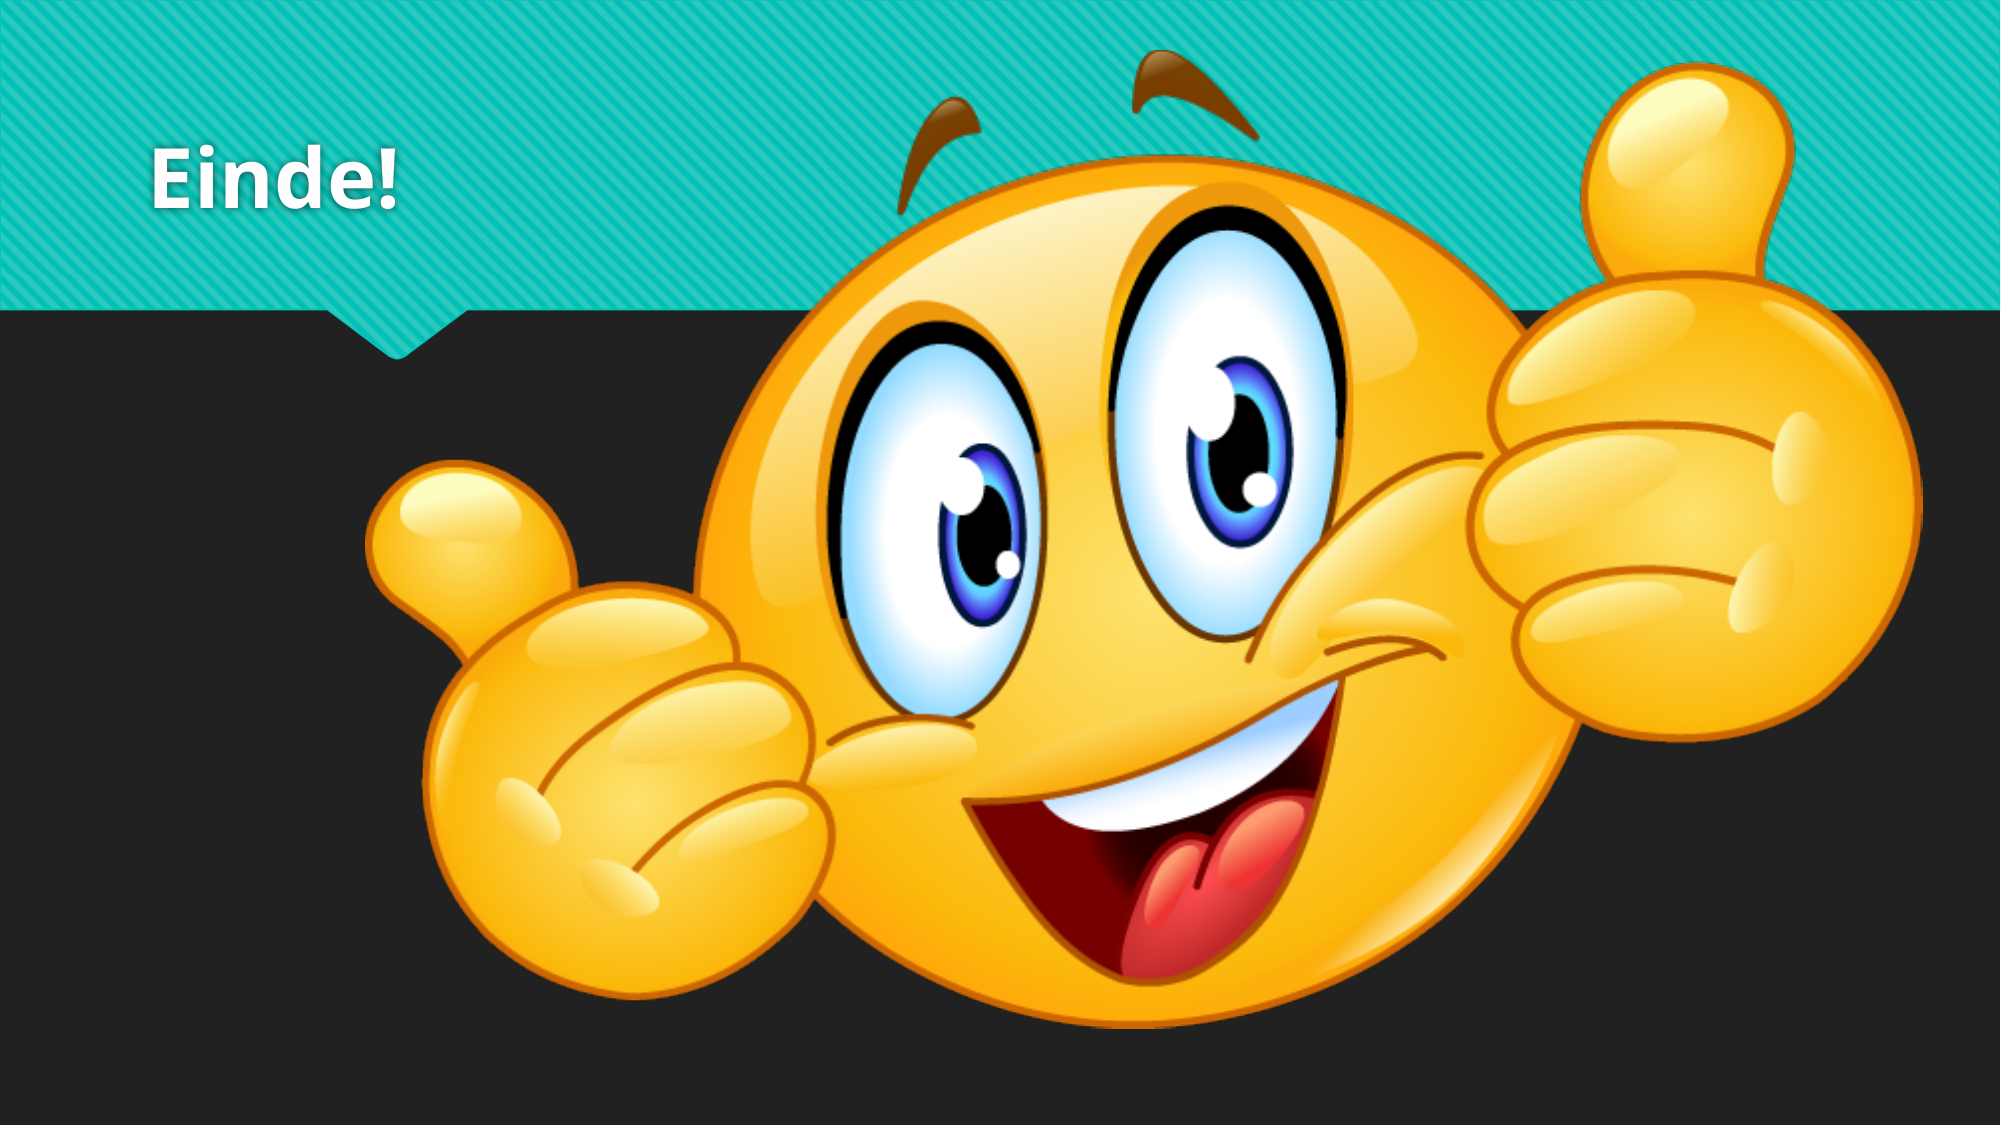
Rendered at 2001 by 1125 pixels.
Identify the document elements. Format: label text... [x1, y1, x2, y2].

title Einde! [132, 73, 365, 233]
picture [365, 50, 1923, 1029]
